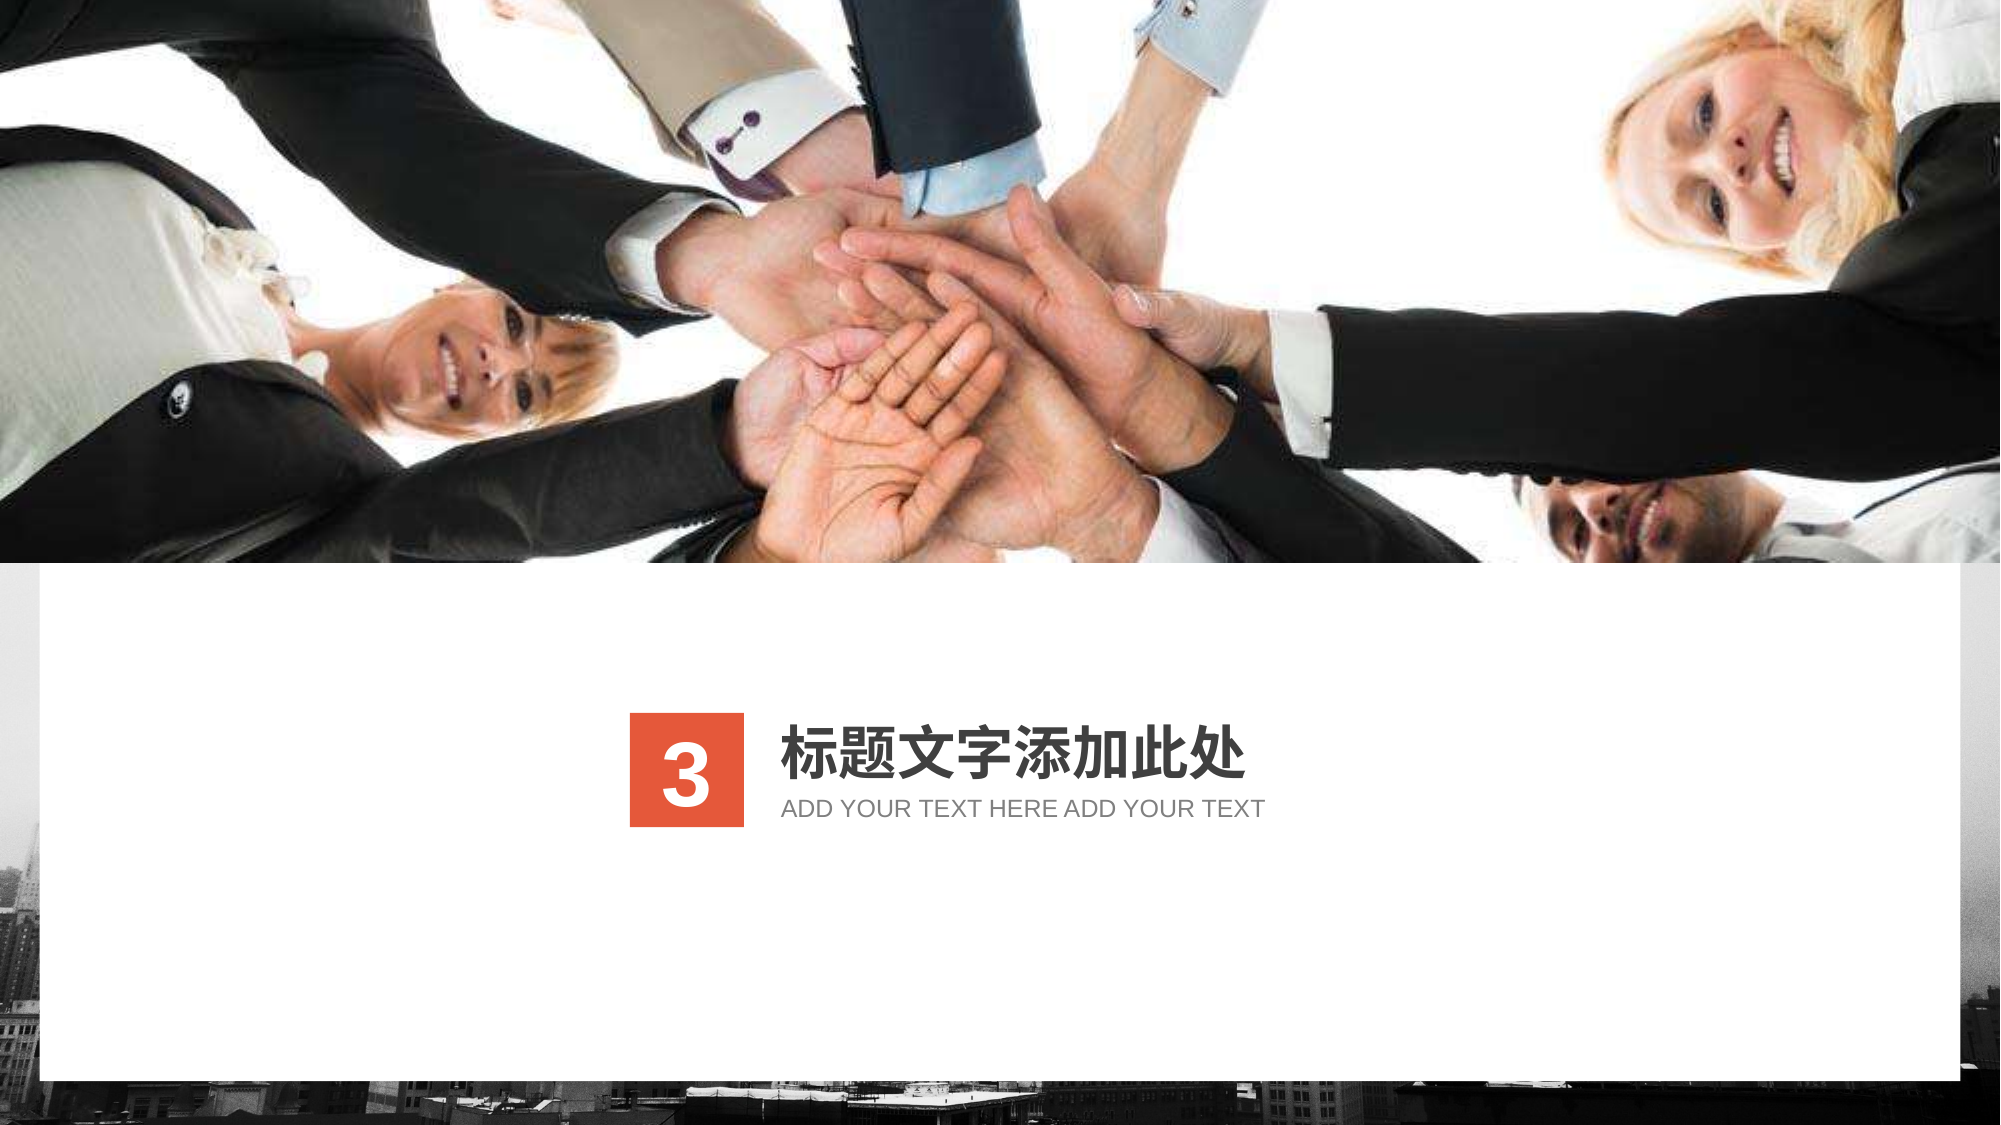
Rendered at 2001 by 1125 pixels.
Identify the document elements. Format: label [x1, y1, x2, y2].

text_box [629, 709, 1371, 831]
picture [0, 0, 2000, 1125]
